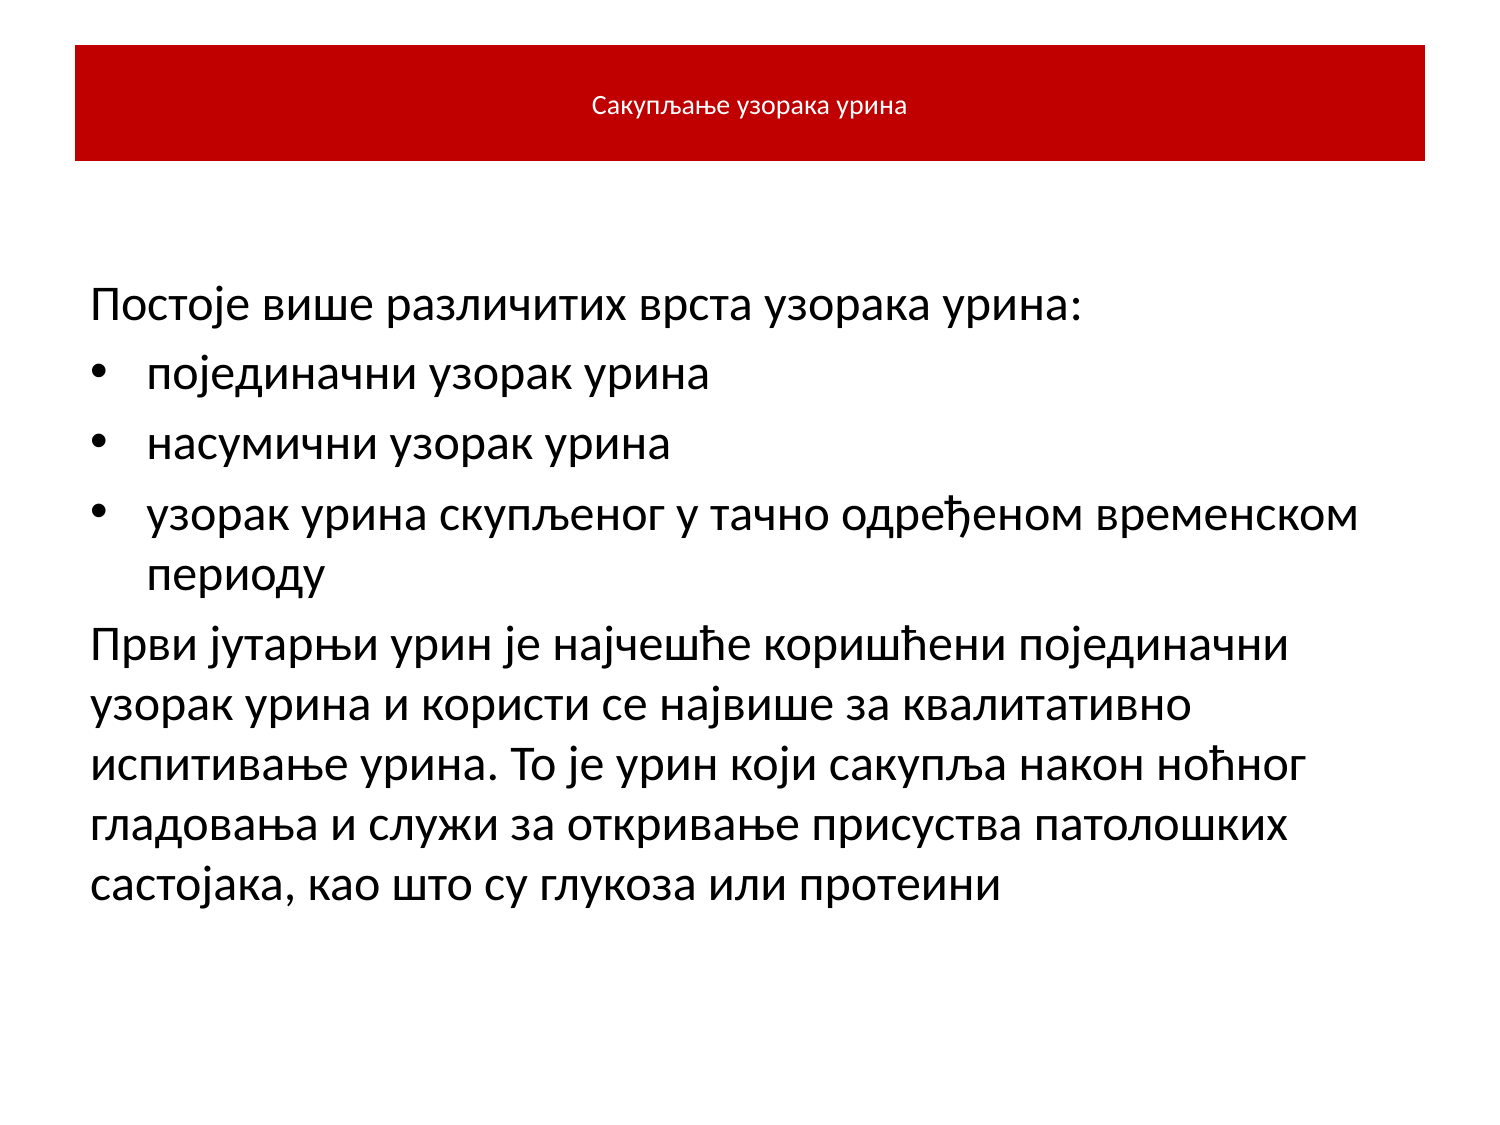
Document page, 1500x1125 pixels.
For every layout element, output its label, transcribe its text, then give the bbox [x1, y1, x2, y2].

title Сакупљање узорака урина [75, 45, 1425, 161]
list Постоје више различитих врста узорака урина: појединачни узорак урина насумични узорак урина узорак урина скупљеног у тачно одређеном временском периоду Први јутарњи урин је најчешће коришћени појединачни узорак урина и користи се највише за квалитативно испитивање урина. То је урин који сакупља након ноћног гладовања и служи за откривање присуства патолошких састојака, као што су глукоза или протеини [75, 262, 1425, 1106]
